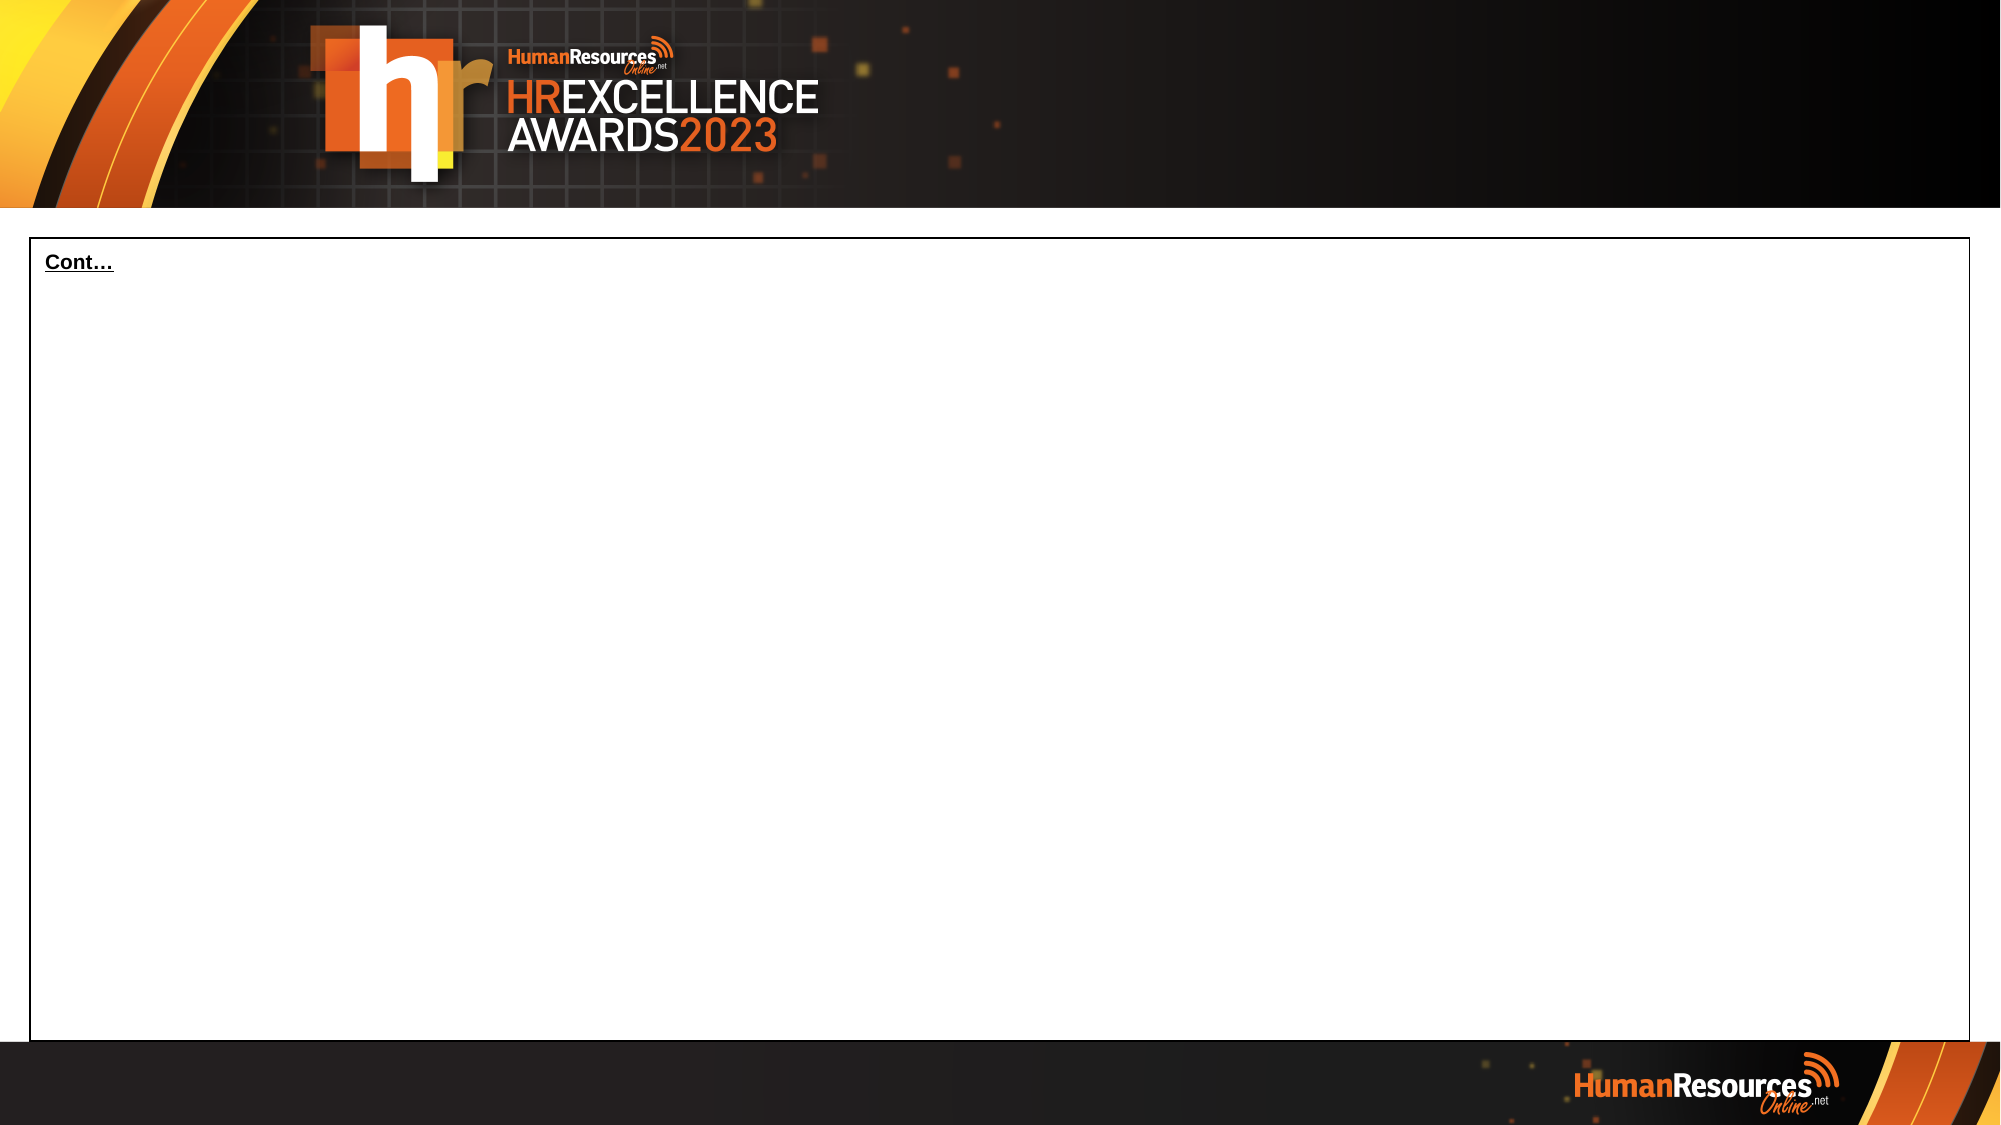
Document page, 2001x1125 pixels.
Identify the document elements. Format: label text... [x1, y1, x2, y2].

picture [0, 0, 2001, 1125]
text_box Cont… [30, 237, 1970, 1042]
